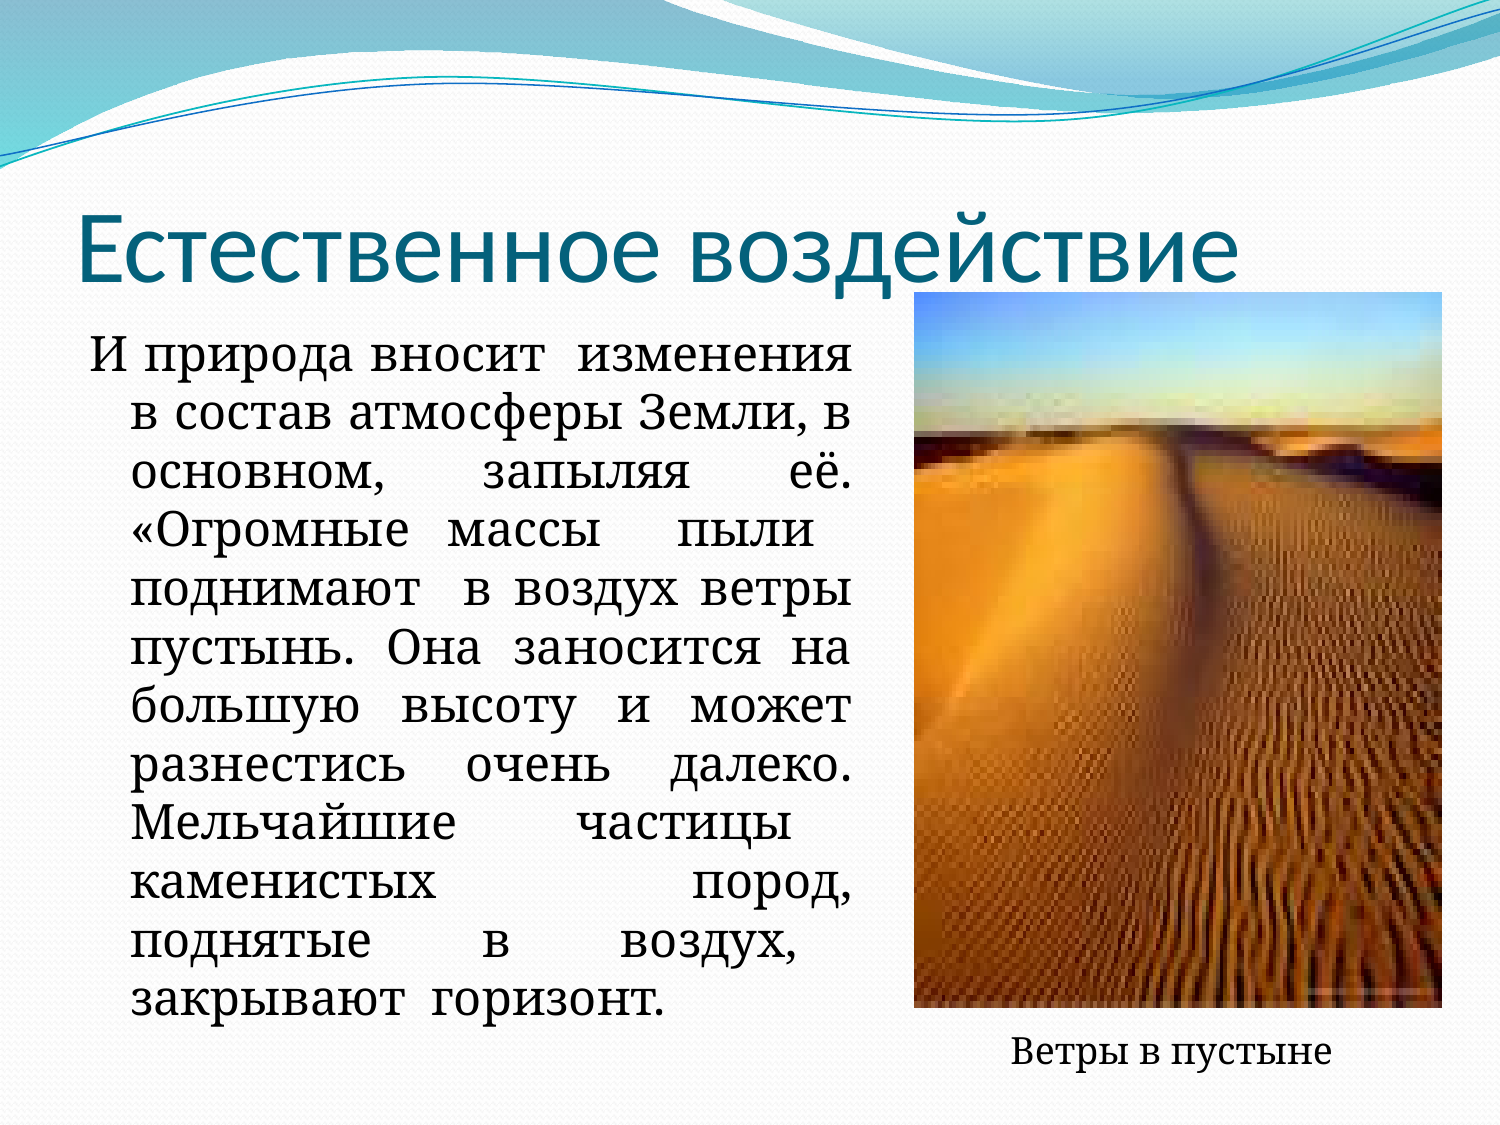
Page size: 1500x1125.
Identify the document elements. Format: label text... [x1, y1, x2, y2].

title Естественное воздействие [75, 115, 1425, 303]
list И природа вносит изменения в состав атмосферы Земли, в основном, запыляя её. «Огромные массы пыли поднимают в воздух ветры пустынь. Она заносится на большую высоту и может разнестись очень далеко. Мельчайшие частицы каменистых пород, поднятые в воздух, закрывают горизонт. [75, 314, 868, 1043]
text_box Ветры в пустыне [937, 1022, 1407, 1080]
picture [913, 292, 1442, 1009]
